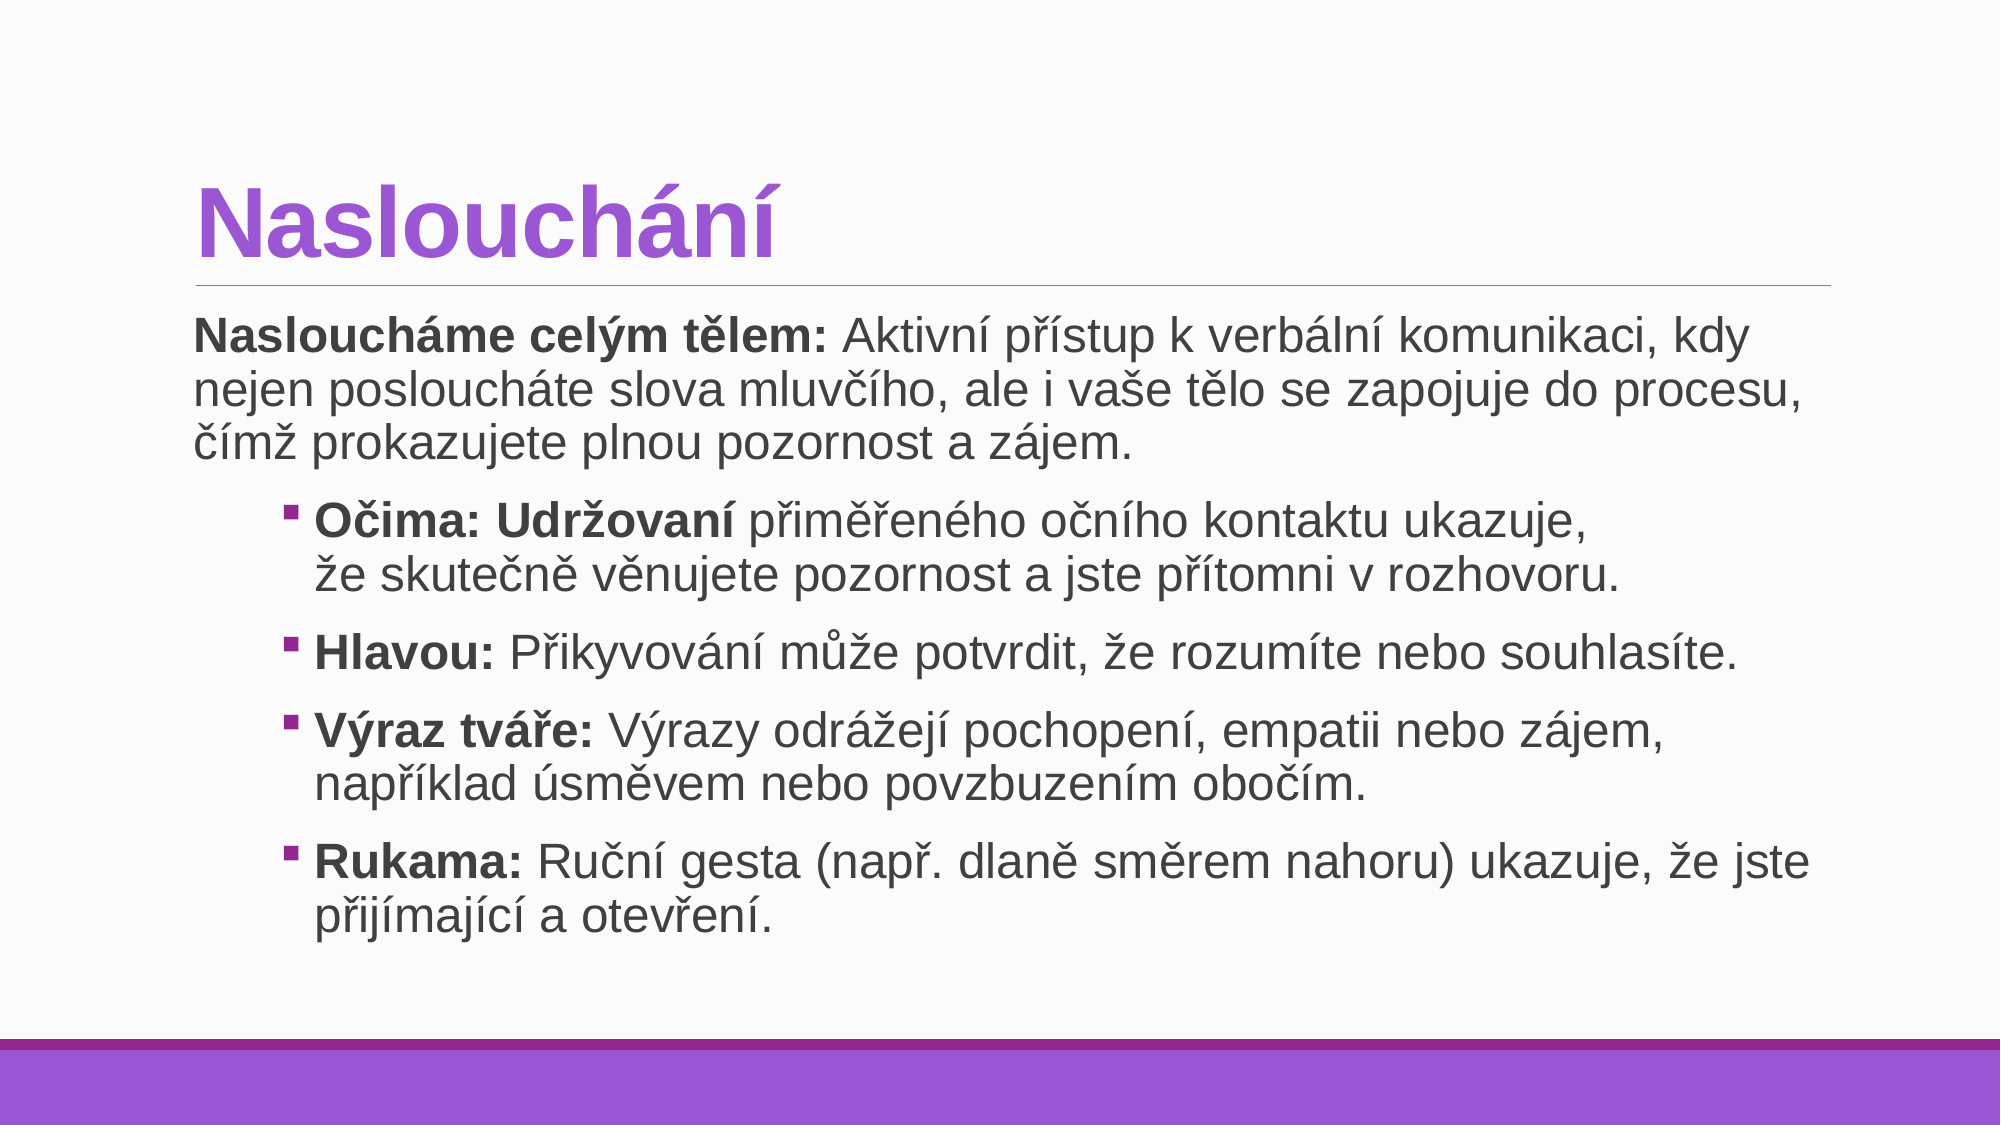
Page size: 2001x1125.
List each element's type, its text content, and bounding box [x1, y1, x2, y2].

title Naslouchání [180, 47, 1830, 285]
list Nasloucháme celým tělem: Aktivní přístup k verbální komunikaci, kdy nejen posloucháte slova mluvčího, ale i vaše tělo se zapojuje do procesu, čímž prokazujete plnou pozornost a zájem. Očima: Udržovaní přiměřeného očního kontaktu ukazuje, že skutečně věnujete pozornost a jste přítomni v rozhovoru. Hlavou: Přikyvování může potvrdit, že rozumíte nebo souhlasíte. Výraz tváře: Výrazy odrážejí pochopení, empatii nebo zájem, například úsměvem nebo povzbuzením obočím. Rukama: Ruční gesta (např. dlaně směrem nahoru) ukazuje, že jste přijímající a otevření. [180, 302, 1830, 963]
